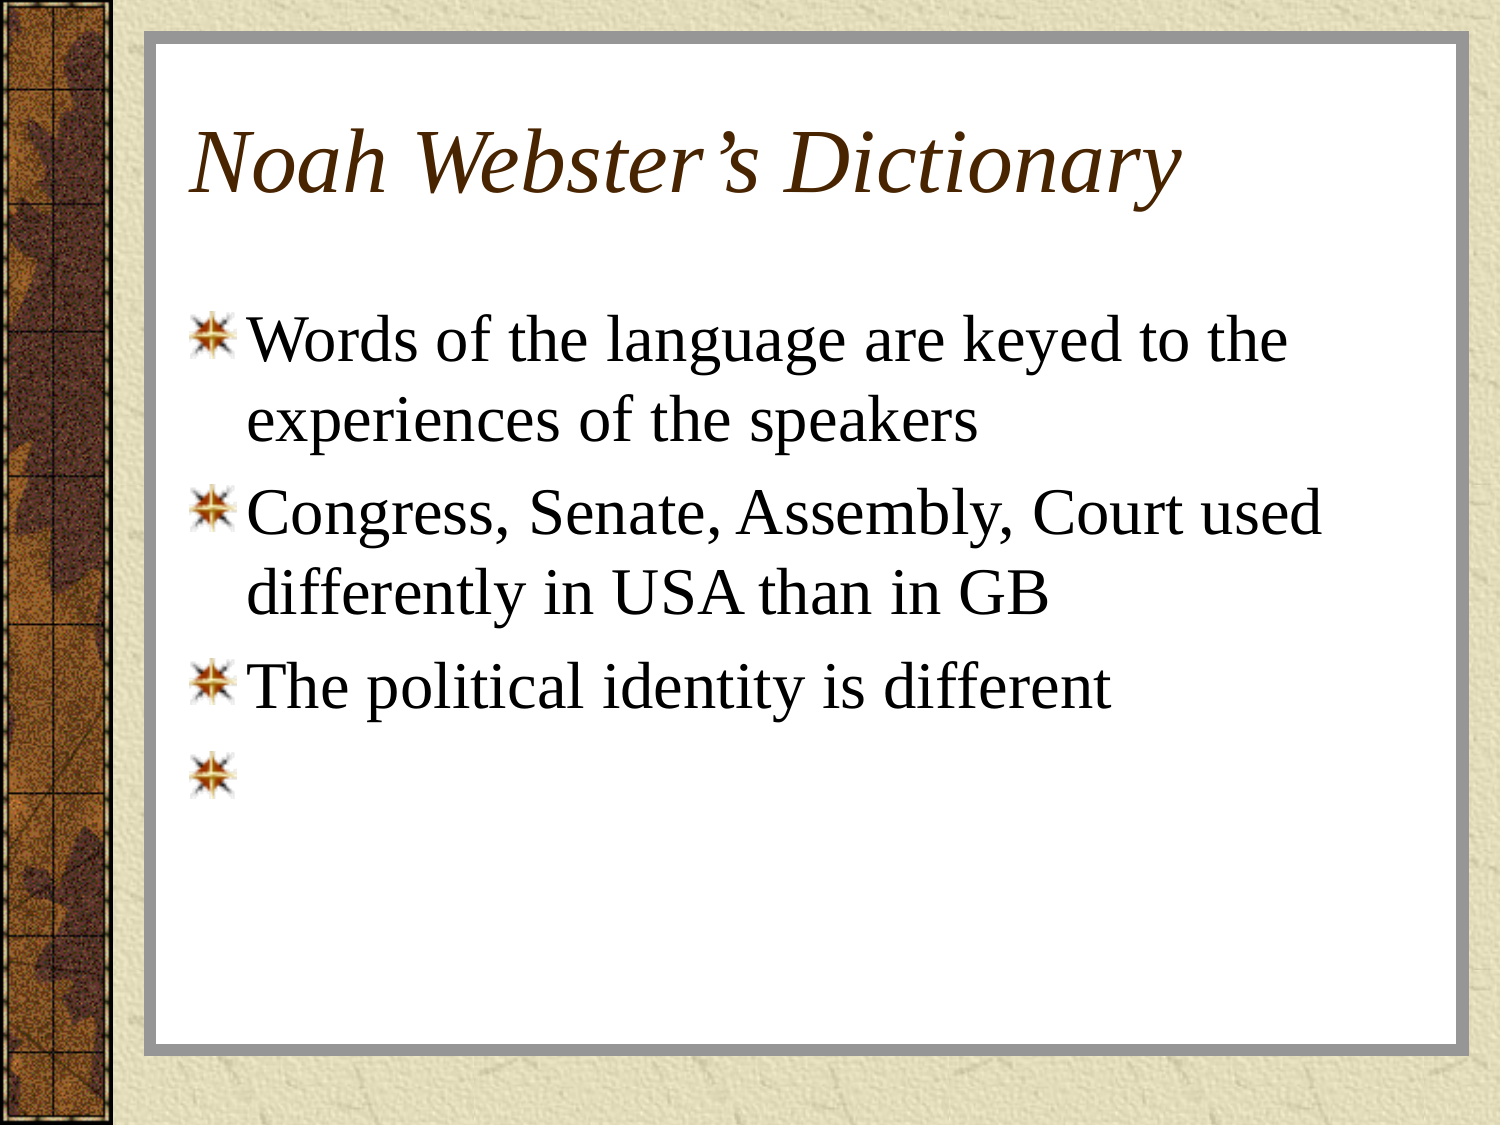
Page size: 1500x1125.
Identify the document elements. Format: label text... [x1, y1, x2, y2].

picture [0, 0, 1500, 1125]
title Noah Webster’s Dictionary [174, 62, 1450, 250]
list Words of the language are keyed to the experiences of the speakers Congress, Senate, Assembly, Court used differently in USA than in GB The political identity is different [174, 287, 1450, 963]
